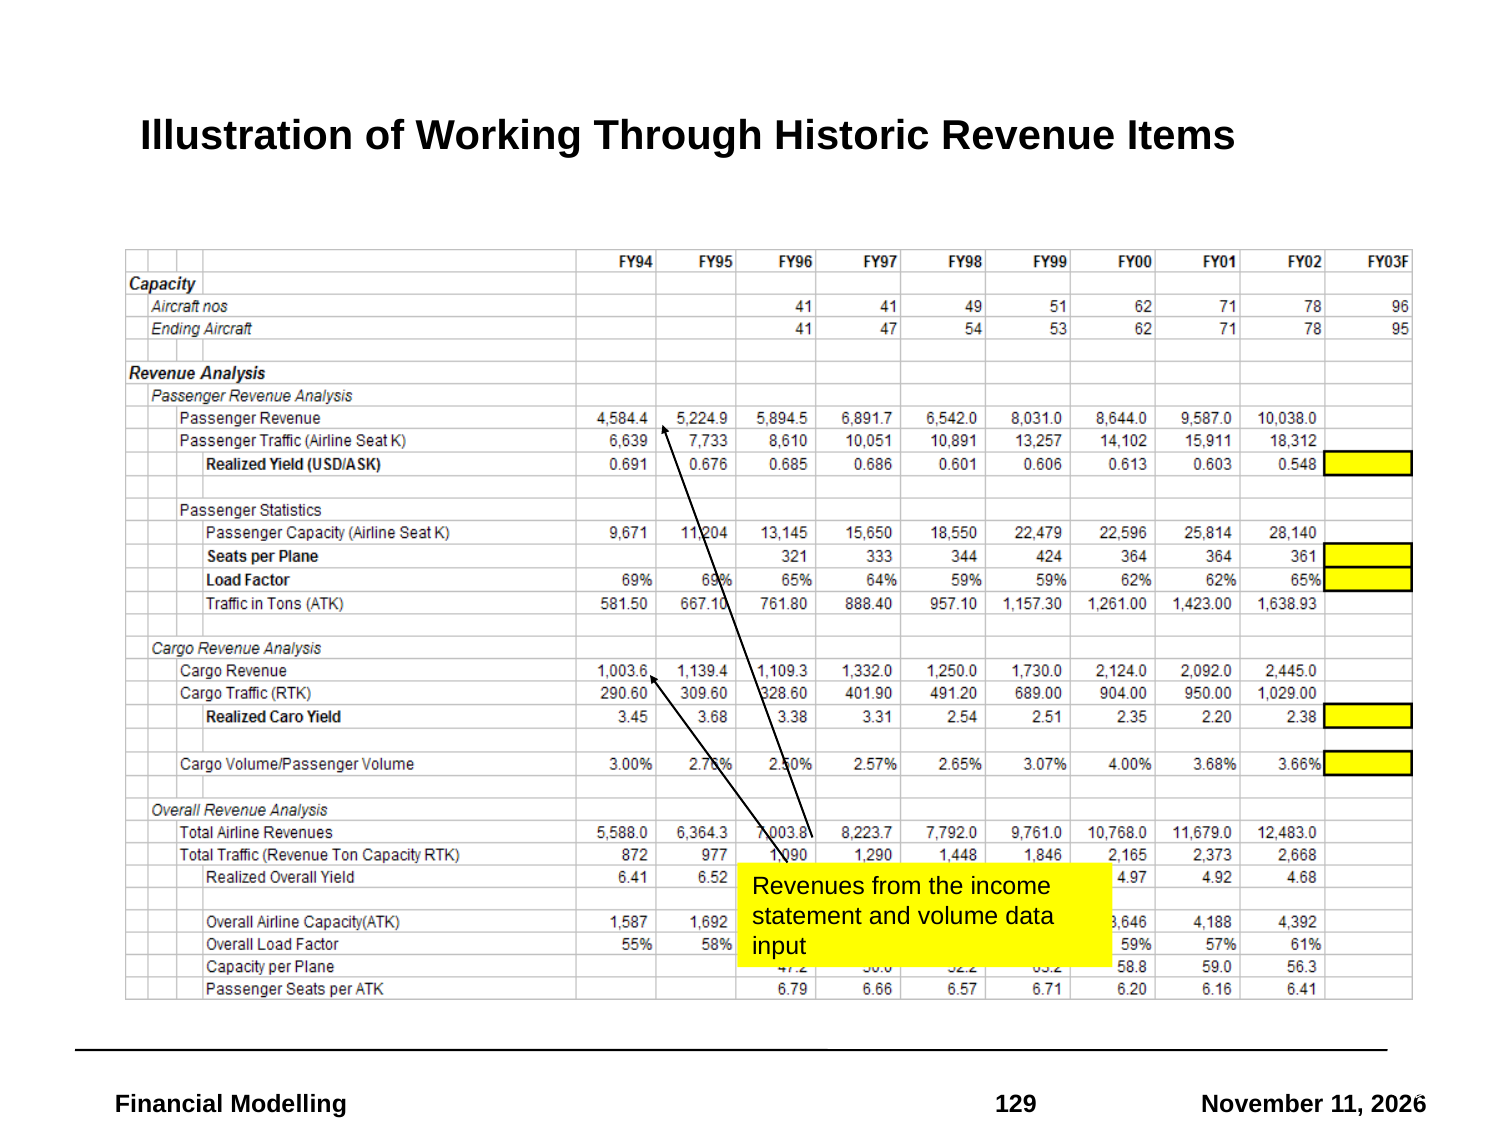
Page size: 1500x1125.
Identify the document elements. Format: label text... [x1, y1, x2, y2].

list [124, 249, 1413, 1001]
title Illustration of Working Through Historic Revenue Items [124, 99, 1413, 226]
